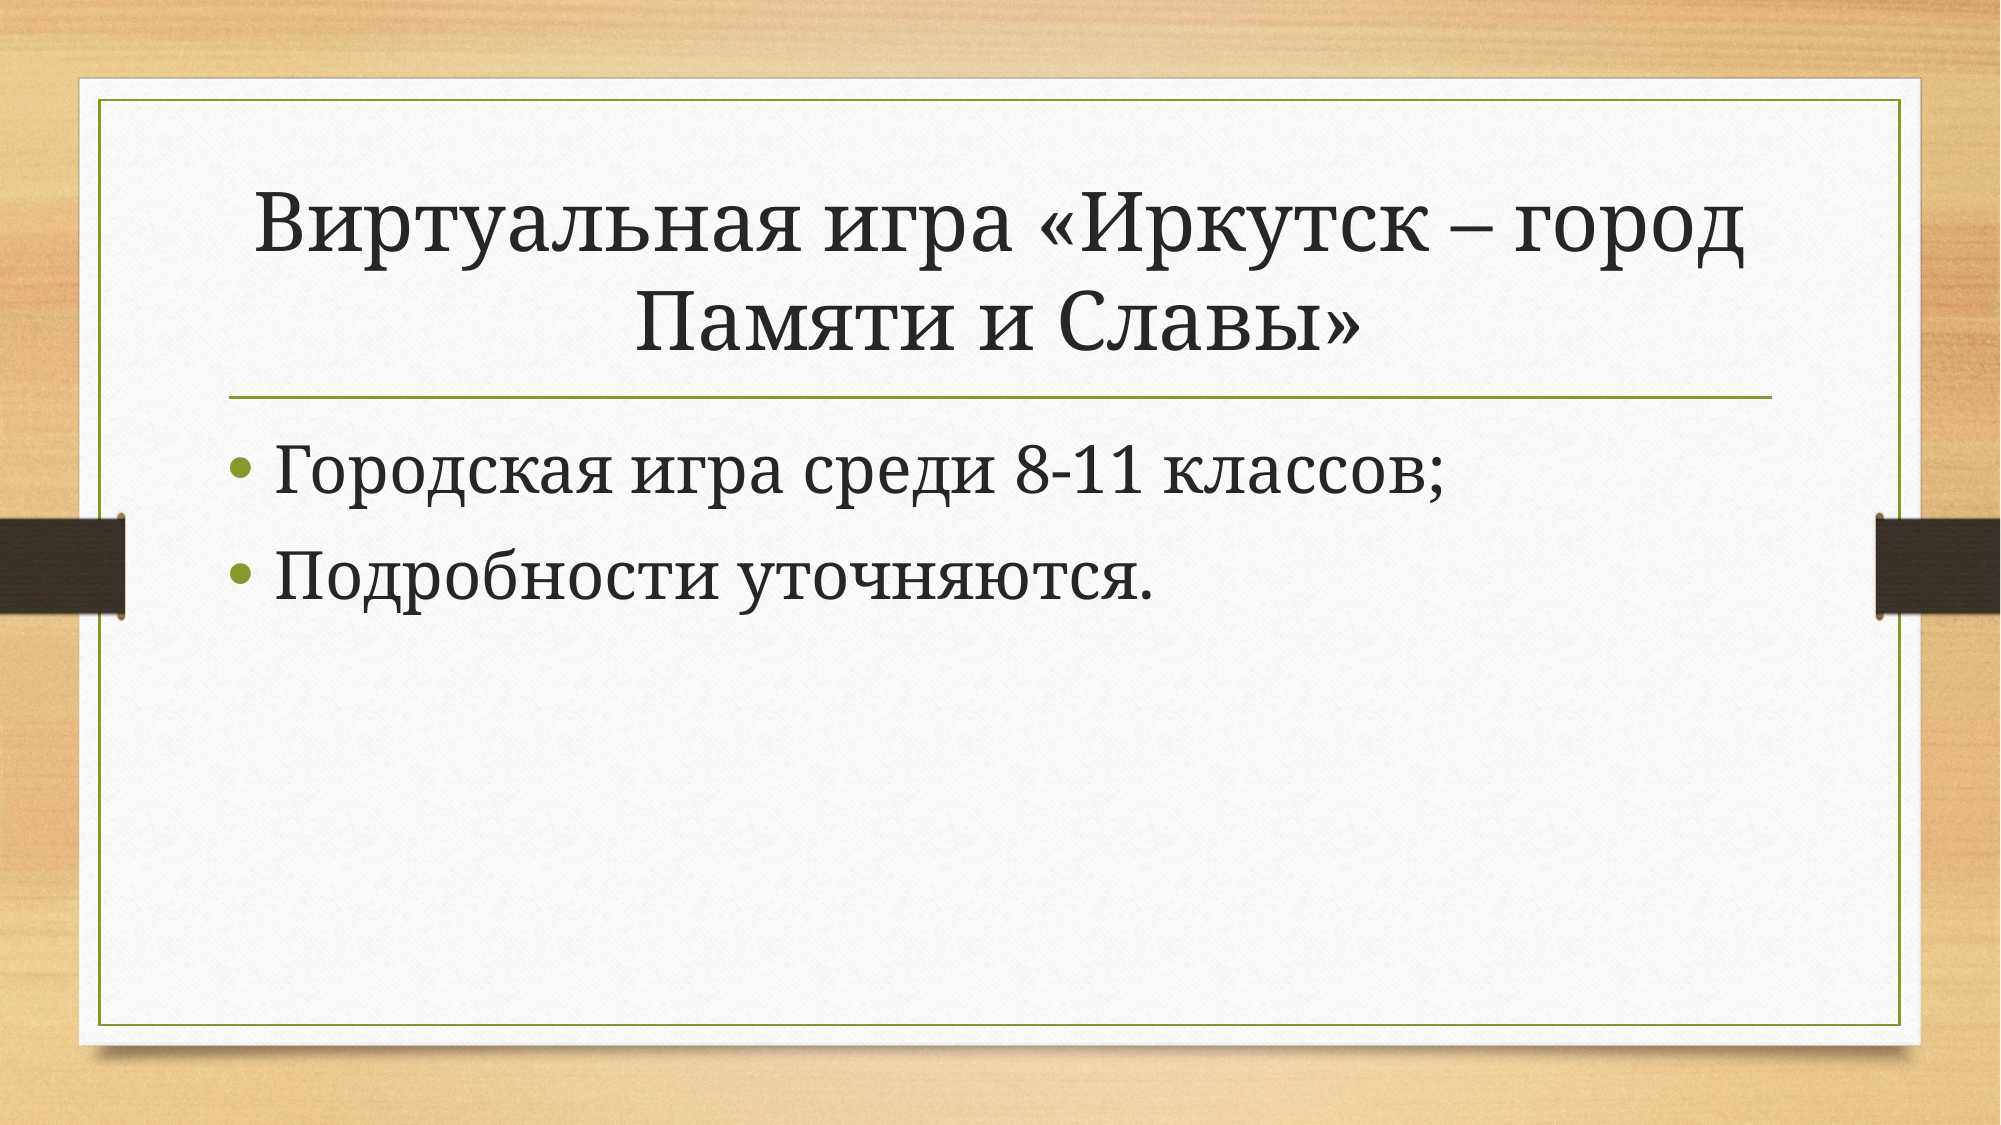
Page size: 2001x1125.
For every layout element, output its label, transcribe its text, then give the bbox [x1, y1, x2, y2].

list Городская игра среди 8-11 классов; Подробности уточняются. [212, 419, 1788, 964]
picture [0, 0, 2001, 1125]
title Виртуальная игра «Иркутск – город Памяти и Славы» [212, 161, 1788, 375]
